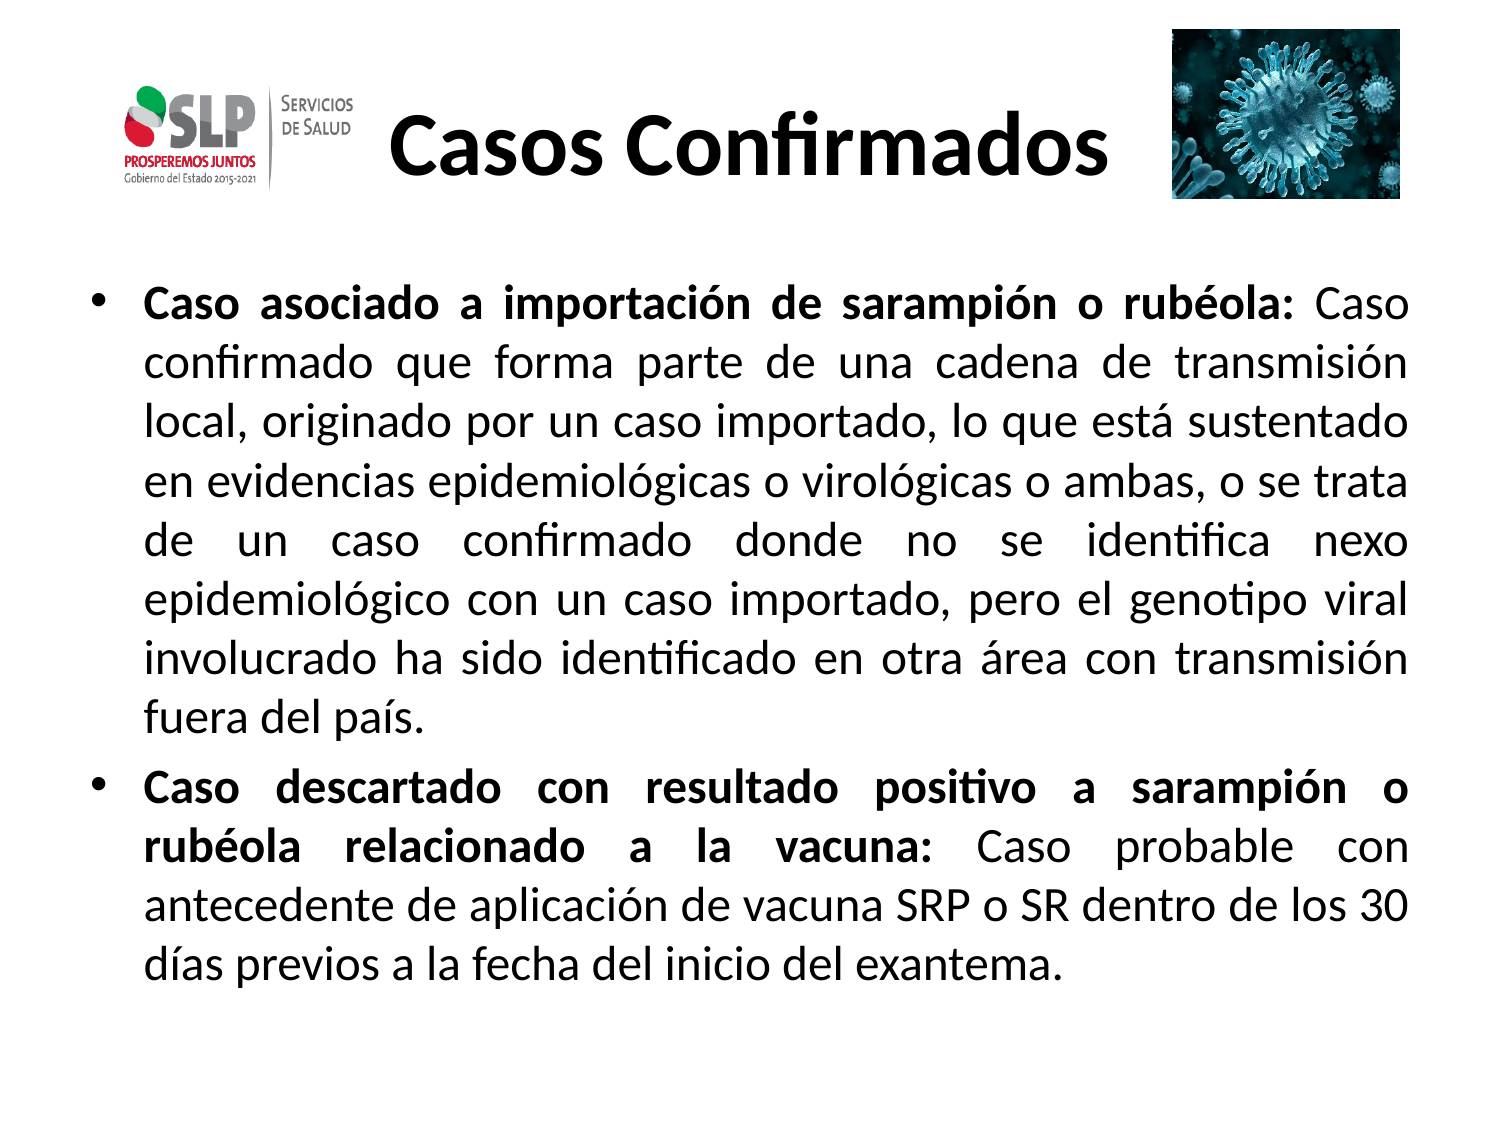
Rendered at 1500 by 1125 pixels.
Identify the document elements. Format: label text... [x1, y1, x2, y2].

picture [88, 57, 378, 199]
title Casos Confirmados [75, 45, 1425, 233]
picture [1172, 29, 1400, 199]
list Caso asociado a importación de sarampión o rubéola: Caso confirmado que forma parte de una cadena de transmisión local, originado por un caso importado, lo que está sustentado en evidencias epidemiológicas o virológicas o ambas, o se trata de un caso confirmado donde no se identifica nexo epidemiológico con un caso importado, pero el genotipo viral involucrado ha sido identificado en otra área con transmisión fuera del país. Caso descartado con resultado positivo a sarampión o rubéola relacionado a la vacuna: Caso probable con antecedente de aplicación de vacuna SRP o SR dentro de los 30 días previos a la fecha del inicio del exantema. [75, 262, 1425, 1005]
